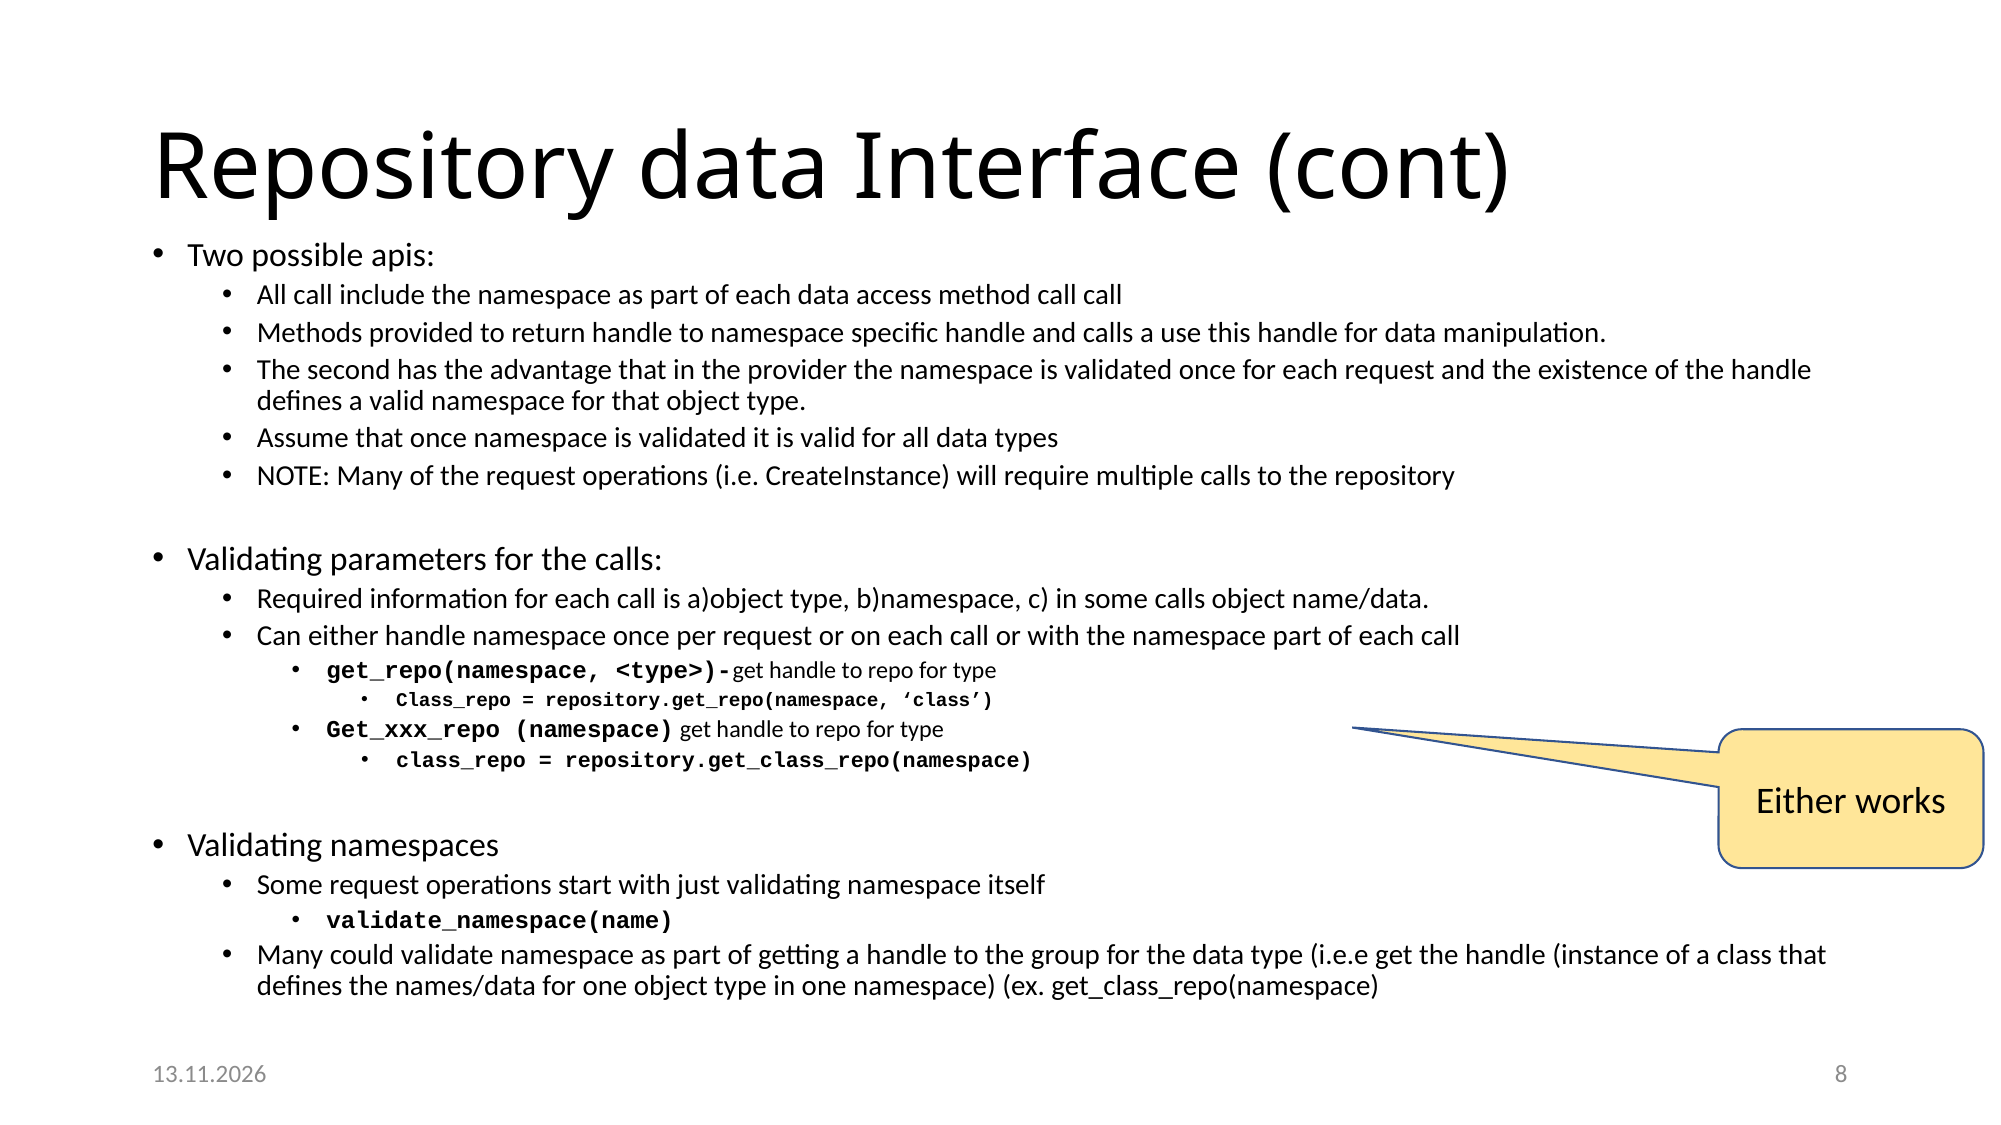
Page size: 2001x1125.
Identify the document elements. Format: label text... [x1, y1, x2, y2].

slide_number 8 [1412, 1042, 1863, 1103]
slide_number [137, 1042, 588, 1103]
list Two possible apis: All call include the namespace as part of each data access method call call Methods provided to return handle to namespace specific handle and calls a use this handle for data manipulation. The second has the advantage that in the provider the namespace is validated once for each request and the existence of the handle defines a valid namespace for that object type. Assume that once namespace is validated it is valid for all data types NOTE: Many of the request operations (i.e. CreateInstance) will require multiple calls to the repository Validating parameters for the calls: Required information for each call is a)object type, b)namespace, c) in some calls object name/data. Can either handle namespace once per request or on each call or with the namespace part of each call get_repo(namespace, <type>)-get handle to repo for type Class_repo = repository.get_repo(namespace, ‘class’) Get_xxx_repo (namespace) get handle to repo for type class_repo = repository.get_class_repo(namespace) Validating namespaces Some request operations start with just validating namespace itself validate_namespace(name) Many could validate namespace as part of getting a handle to the group for the data type (i.e.e get the handle (instance of a class that defines the names/data for one object type in one namespace) (ex. get_class_repo(namespace) [137, 229, 1863, 1014]
title Repository data Interface (cont) [137, 59, 1863, 229]
text_box Either works [1352, 726, 1985, 870]
